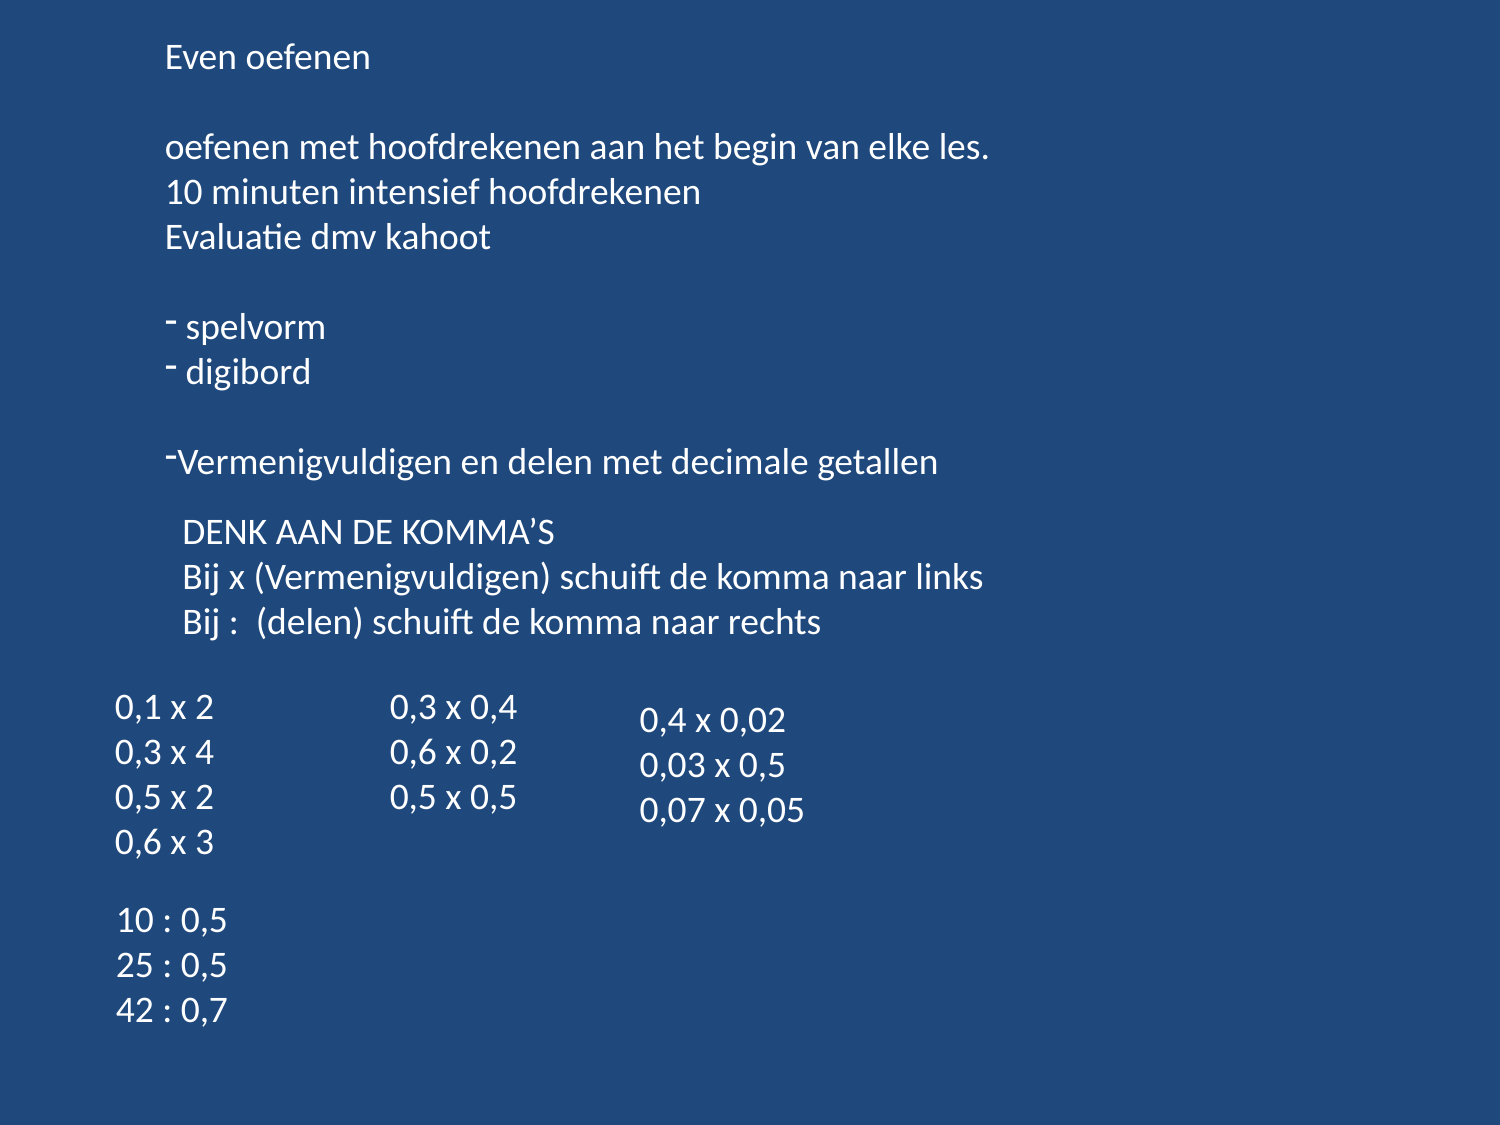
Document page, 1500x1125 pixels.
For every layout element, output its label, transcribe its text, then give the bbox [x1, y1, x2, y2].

text_box DENK AAN DE KOMMA’S Bij x (Vermenigvuldigen) schuift de komma naar links Bij : (delen) schuift de komma naar rechts [167, 499, 1008, 650]
text_box 0,4 x 0,02 0,03 x 0,5 0,07 x 0,05 [624, 687, 850, 838]
text_box 0,3 x 0,4 0,6 x 0,2 0,5 x 0,5 [374, 674, 588, 825]
text_box 0,1 x 2 0,3 x 4 0,5 x 2 0,6 x 3 [99, 674, 275, 870]
text_box Even oefenen oefenen met hoofdrekenen aan het begin van elke les. 10 minuten intensief hoofdrekenen Evaluatie dmv kahoot spelvorm digibord Vermenigvuldigen en delen met decimale getallen [150, 24, 1388, 535]
text_box 10 : 0,5 25 : 0,5 42 : 0,7 [101, 887, 252, 1083]
